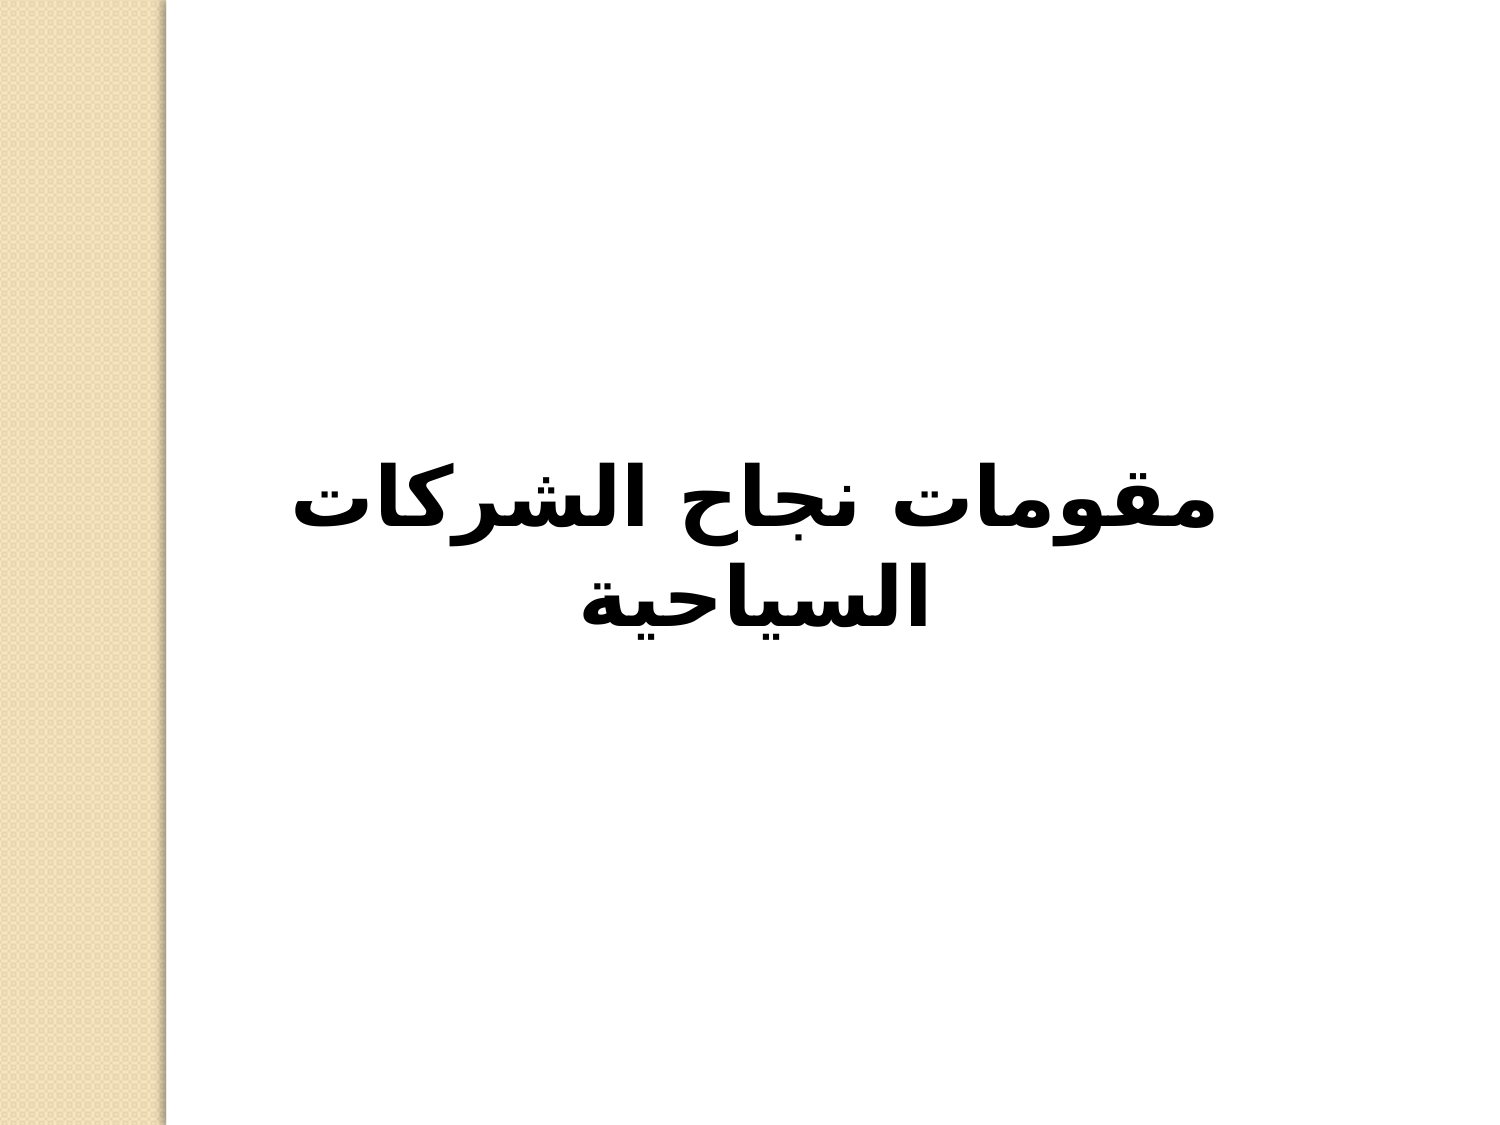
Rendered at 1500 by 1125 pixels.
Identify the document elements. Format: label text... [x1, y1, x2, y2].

text_box مقومات نجاح الشركات السياحية [123, 435, 1388, 966]
